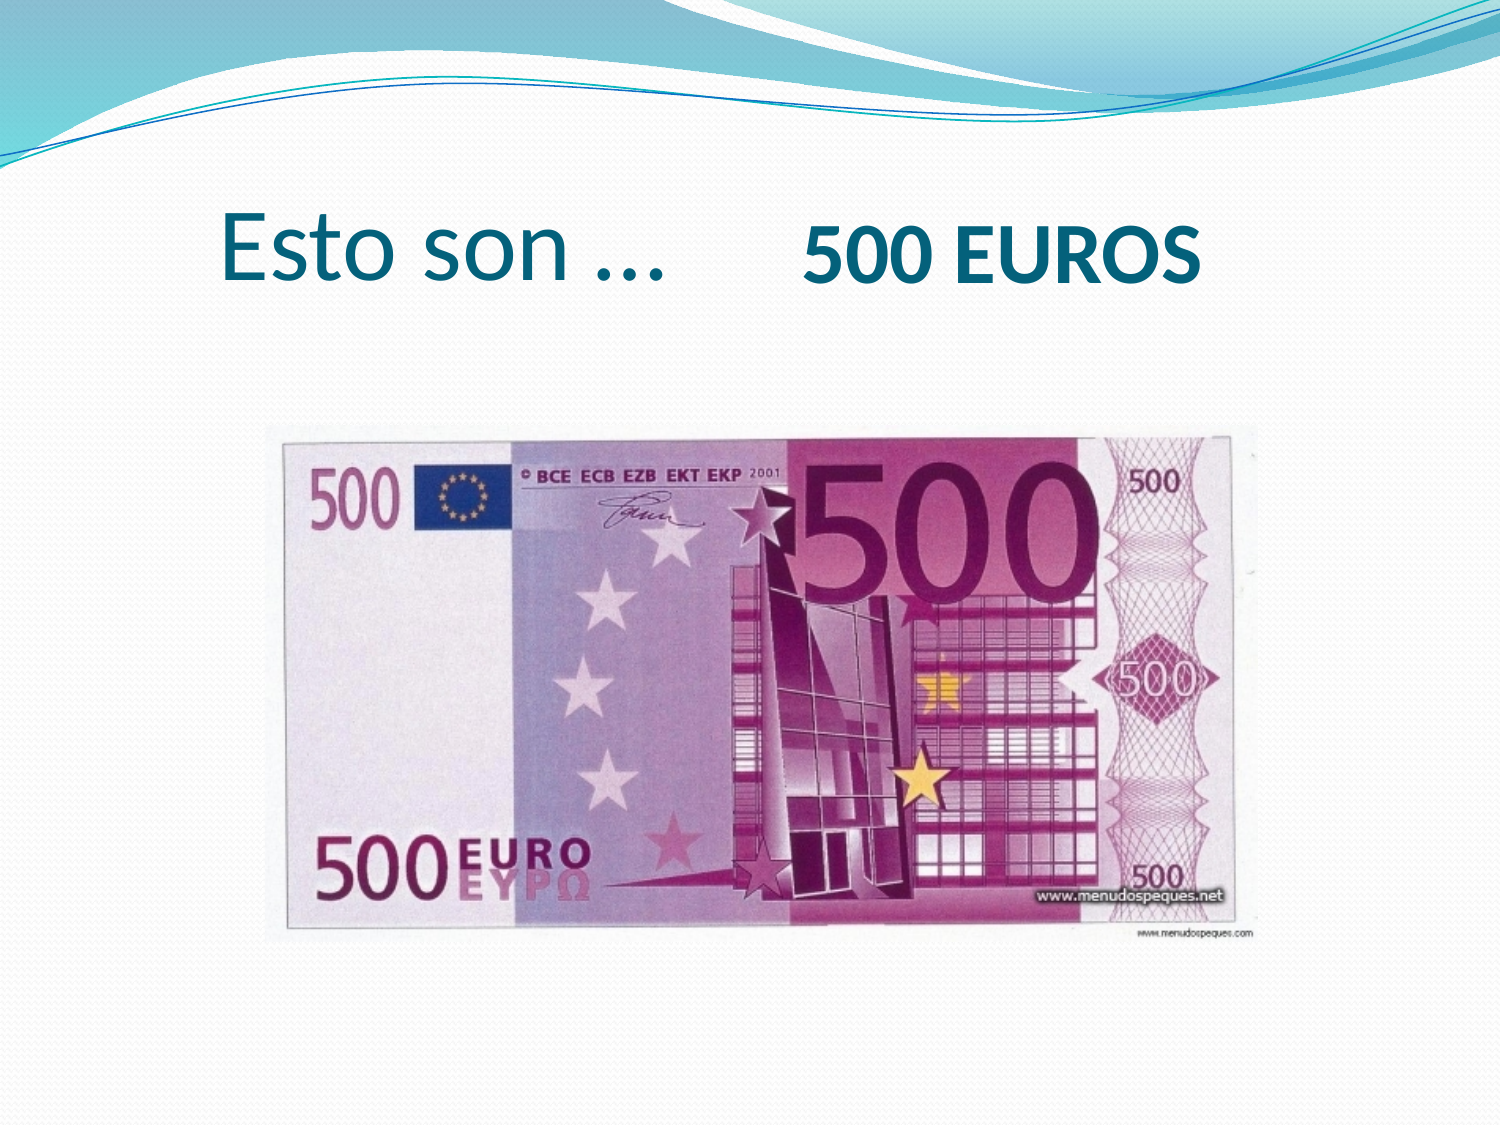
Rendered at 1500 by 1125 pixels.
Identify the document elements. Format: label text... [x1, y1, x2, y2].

text_box 500 EUROS [761, 113, 1223, 302]
title Esto son … [218, 113, 761, 302]
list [265, 424, 1259, 943]
